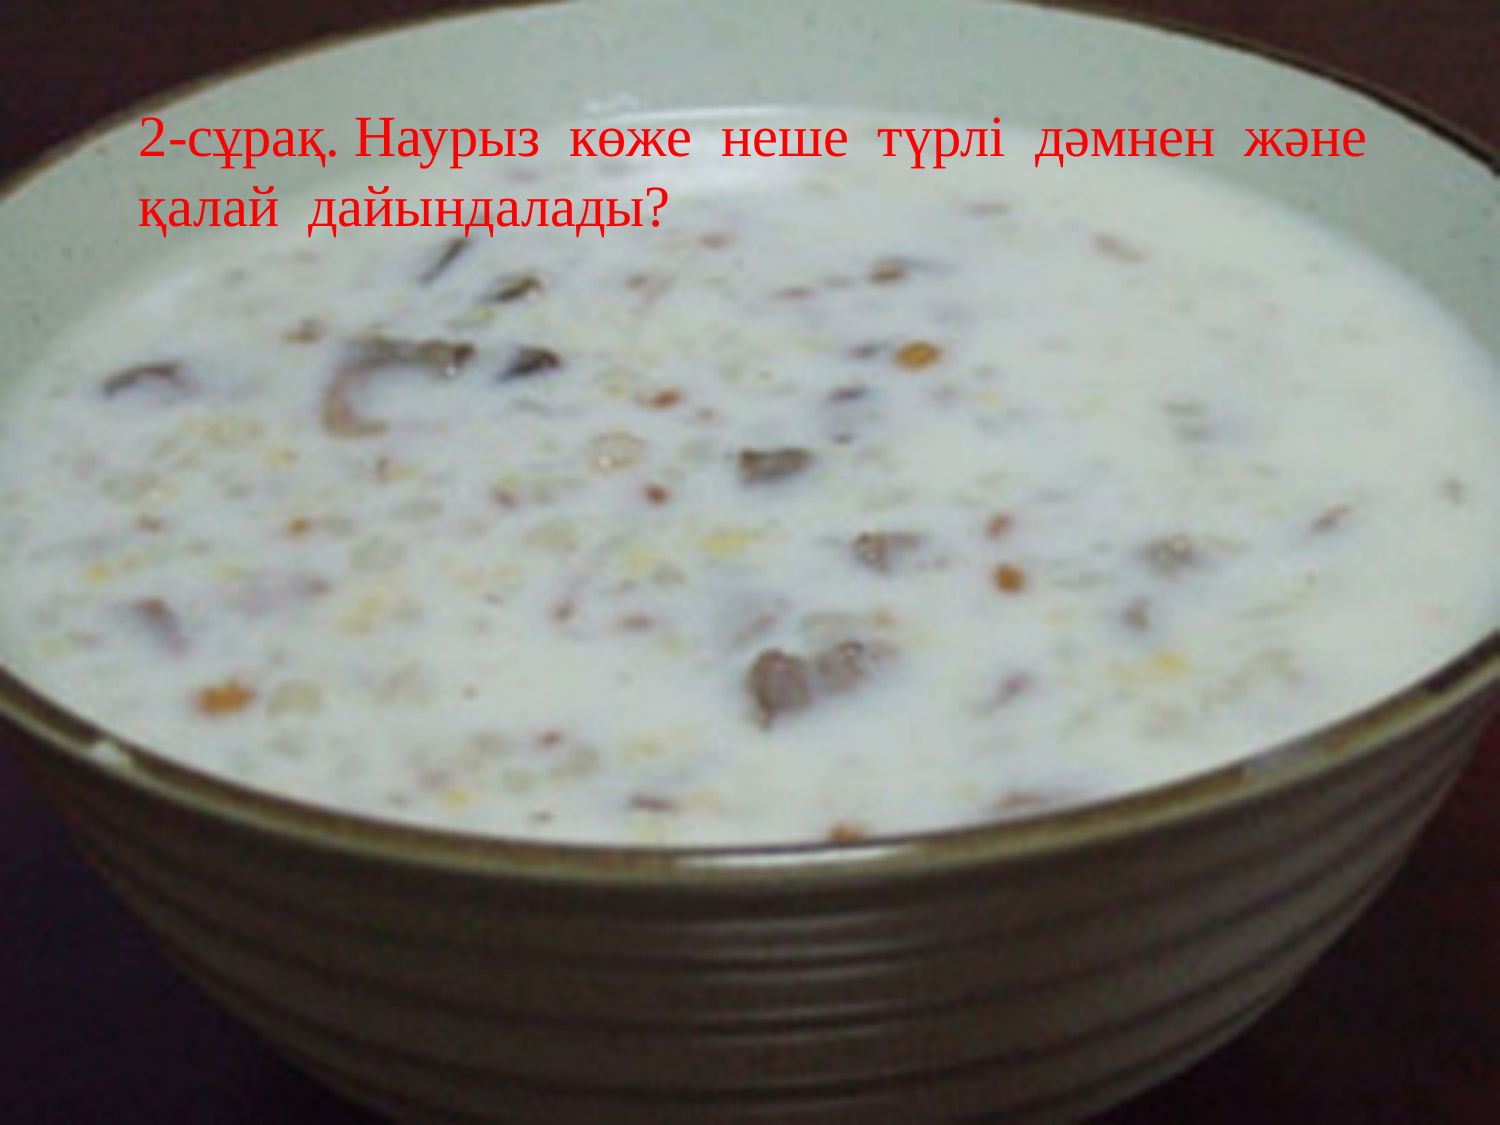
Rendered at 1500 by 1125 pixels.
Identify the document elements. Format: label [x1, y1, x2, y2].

list [0, 0, 1500, 1125]
